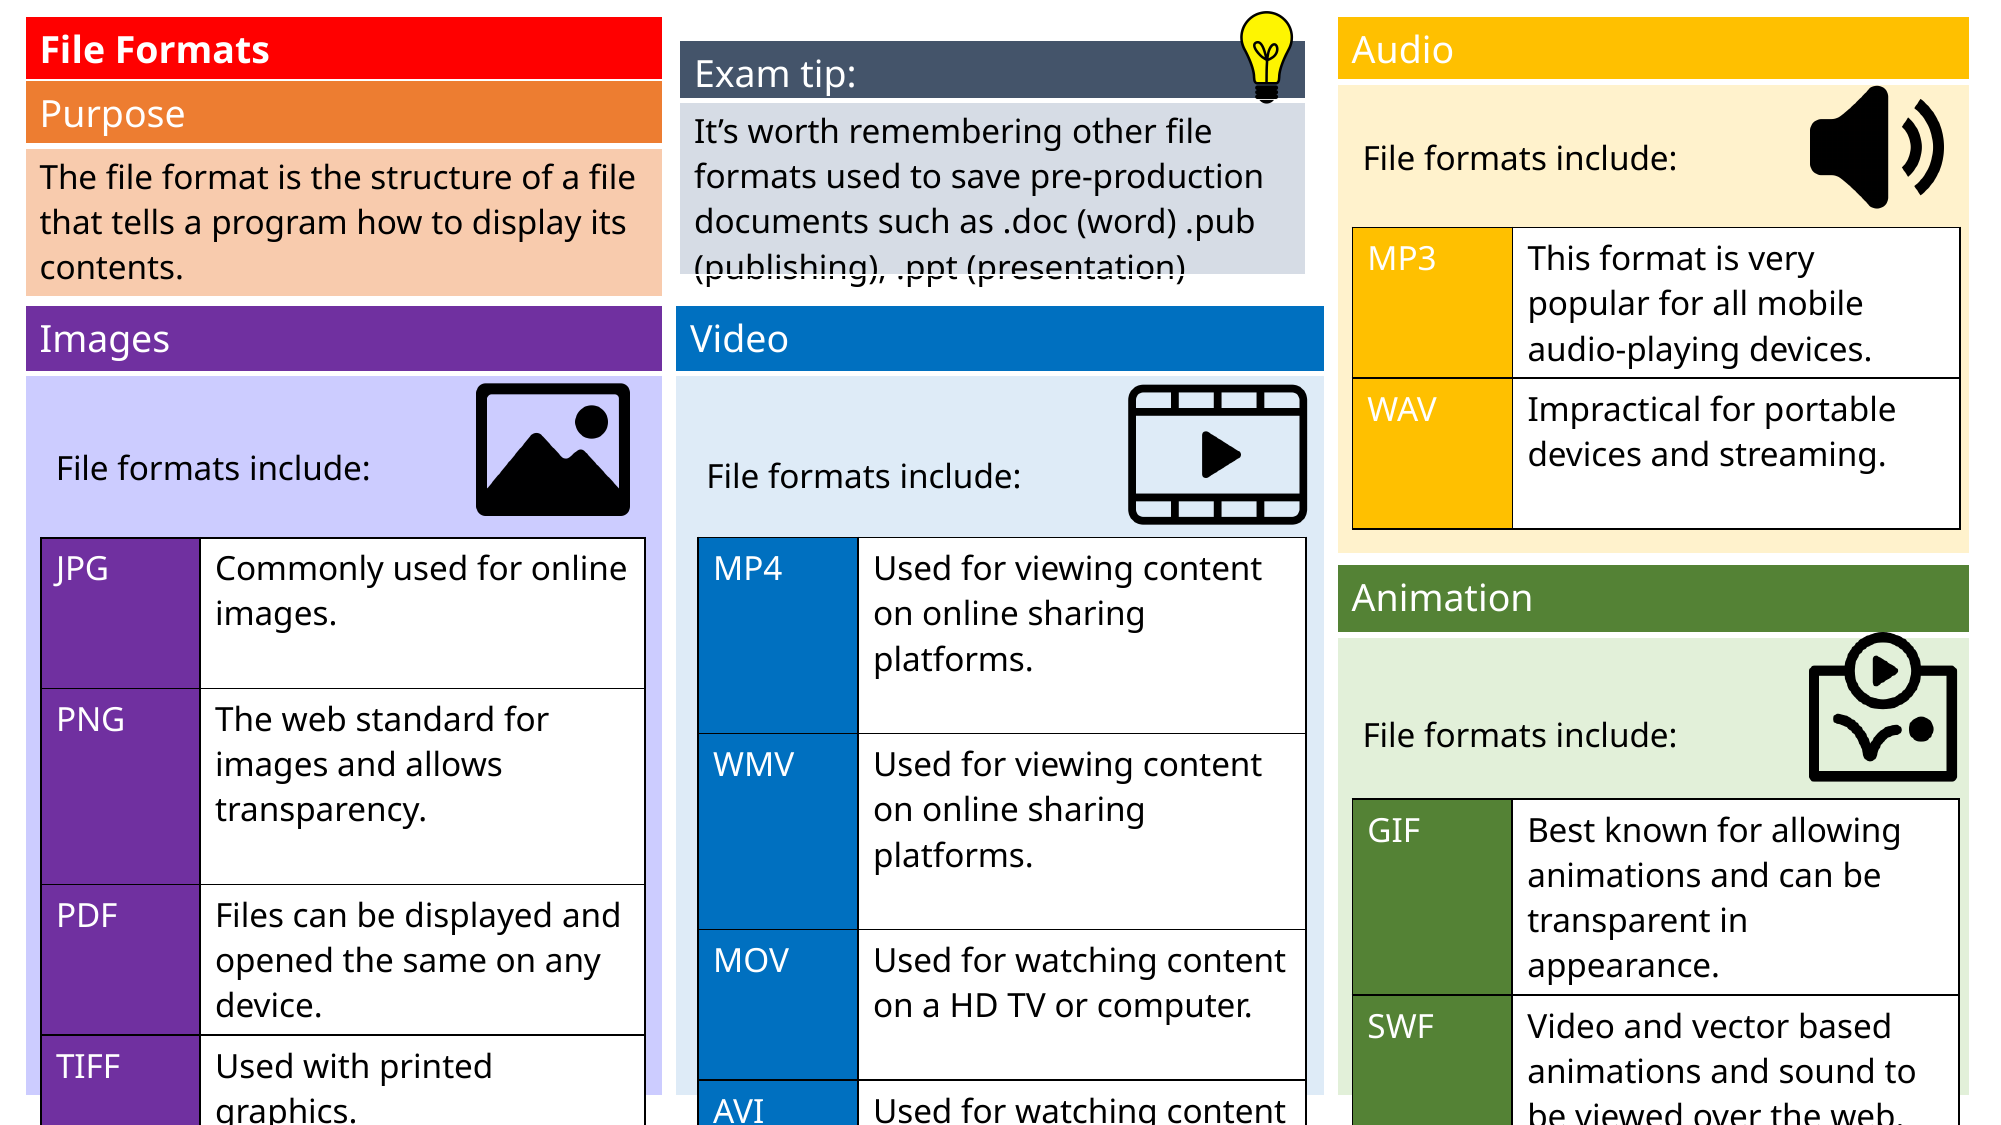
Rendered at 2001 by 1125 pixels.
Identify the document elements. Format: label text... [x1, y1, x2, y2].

table_cell TIFF [42, 1036, 199, 1125]
picture [1124, 361, 1311, 548]
text_box File formats include: [691, 448, 1094, 503]
table_header GIF [1353, 800, 1511, 994]
text_box File formats include: [1347, 130, 1750, 185]
table_cell The file format is the structure of a file that tells a program how to display its contents. [26, 149, 662, 296]
table_cell Files can be displayed and opened the same on any device. [201, 885, 644, 1034]
table_cell Used for watching content on a HD TV or computer. [859, 930, 1305, 1079]
table_cell [26, 376, 465, 1095]
table_header This format is very popular for all mobile audio-playing devices. [1513, 228, 1959, 377]
table_header Purpose [26, 81, 662, 143]
table_cell [1338, 85, 1969, 553]
table_header Commonly used for online images. [201, 539, 644, 688]
table_header Images [26, 306, 662, 371]
table_cell [1307, 376, 1324, 1095]
table_header JPG [42, 539, 199, 688]
table_header Exam tip: [680, 41, 1215, 98]
table_cell Used with printed graphics. [201, 1036, 644, 1125]
text_box File formats include: [1347, 706, 1750, 762]
table_cell Impractical for portable devices and streaming. [1513, 379, 1959, 528]
table_cell [676, 376, 1124, 1095]
table_cell SWF [1353, 996, 1511, 1125]
table_cell [641, 376, 662, 1095]
text_box [975, 537, 1025, 588]
table_cell Used for viewing content on online sharing platforms. [859, 734, 1305, 929]
table_cell [1338, 638, 1969, 1095]
table_header Best known for allowing animations and can be transparent in appearance. [1513, 800, 1958, 994]
table_header MP3 [1353, 228, 1512, 377]
table_cell Video and vector based animations and sound to be viewed over the web. [1513, 996, 1958, 1125]
text_box File formats include: [41, 439, 444, 495]
table_cell Used for watching content on a HD TV or computer. [859, 1081, 1305, 1125]
table_header MP4 [699, 538, 857, 733]
table_header Used for viewing content on online sharing platforms. [859, 538, 1305, 733]
picture [1215, 10, 1315, 105]
table_cell WAV [1353, 379, 1512, 528]
table_cell AVI [699, 1081, 857, 1125]
table_cell WMV [699, 734, 857, 929]
table_header File Formats [26, 17, 662, 79]
table_header Animation [1338, 565, 1969, 632]
table_cell MOV [699, 930, 857, 1079]
picture [1804, 628, 1961, 785]
table_header Video [676, 306, 1324, 371]
picture [465, 361, 641, 538]
table_cell It’s worth remembering other file formats used to save pre-production documents such as .doc (word) .pub (publishing), .ppt (presentation) [680, 103, 1305, 274]
table_cell The web standard for images and allows transparency. [201, 689, 644, 884]
table_cell PDF [42, 885, 199, 1034]
picture [1810, 79, 1944, 214]
table_header Audio [1338, 17, 1969, 79]
table_cell PNG [42, 689, 199, 884]
